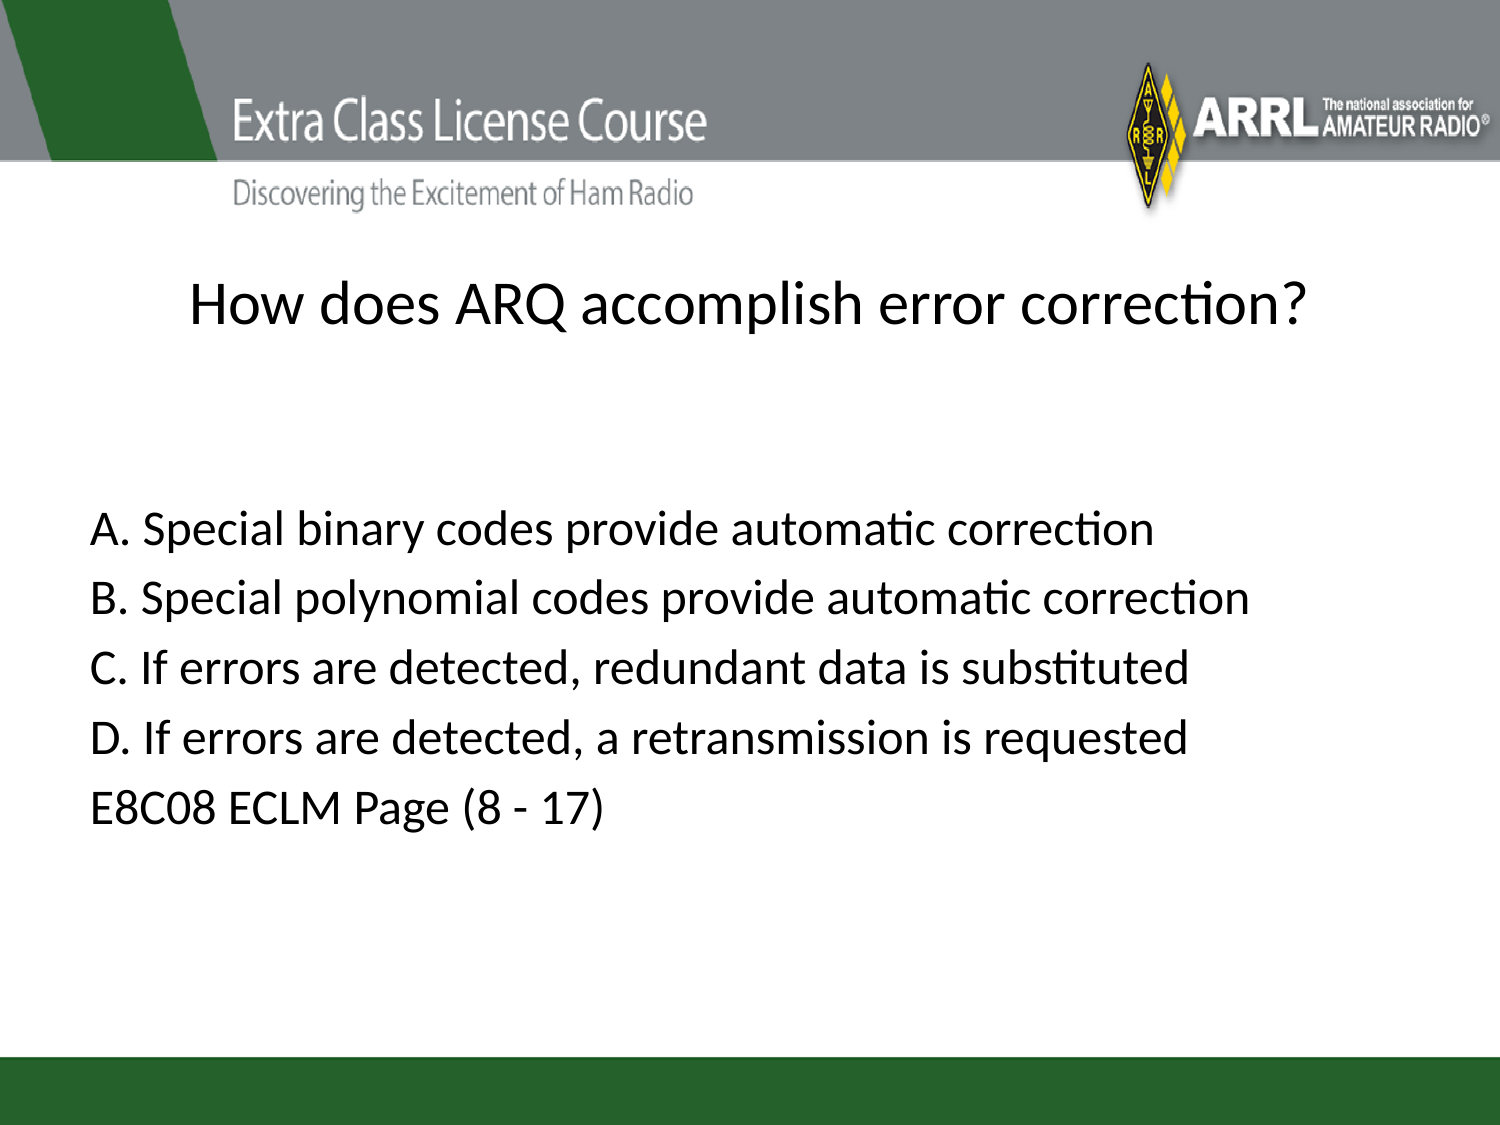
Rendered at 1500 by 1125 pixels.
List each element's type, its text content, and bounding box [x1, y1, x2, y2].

title How does ARQ accomplish error correction? [75, 254, 1425, 435]
list A. Special binary codes provide automatic correction B. Special polynomial codes provide automatic correction C. If errors are detected, redundant data is substituted D. If errors are detected, a retransmission is requested E8C08 ECLM Page (8 - 17) [75, 487, 1425, 1005]
picture [0, 0, 1500, 1125]
